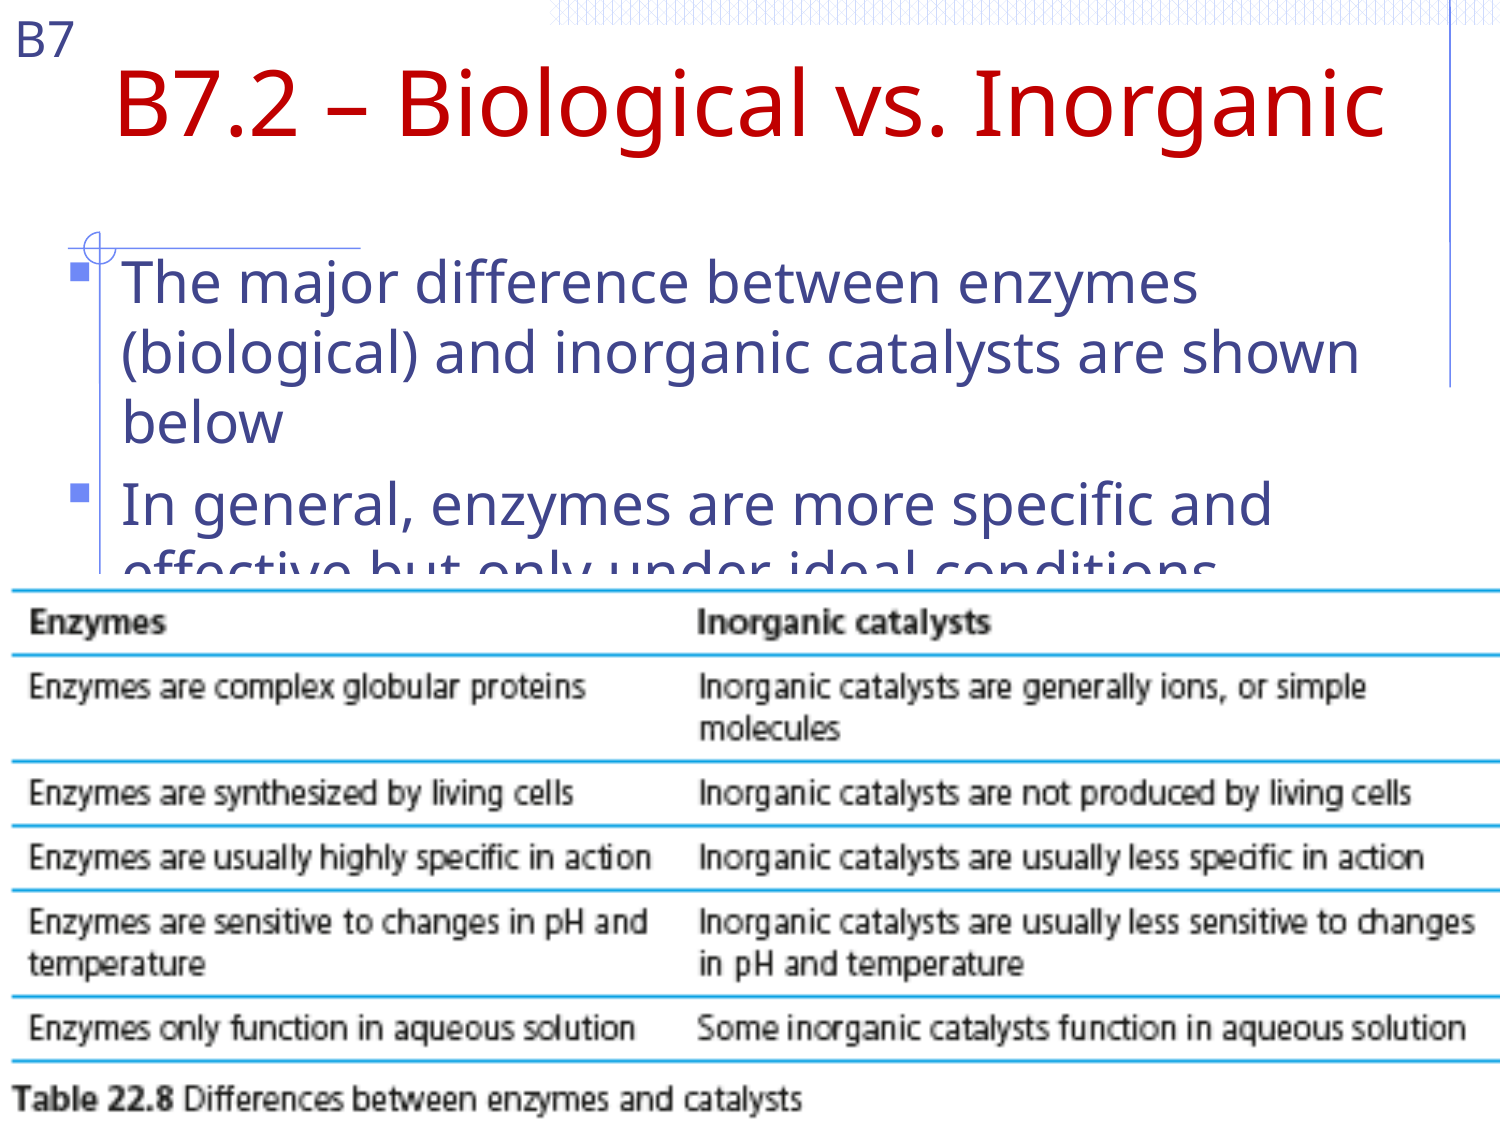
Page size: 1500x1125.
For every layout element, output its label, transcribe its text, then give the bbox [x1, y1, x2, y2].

picture [0, 574, 1500, 1125]
title B7.2 – Biological vs. Inorganic [37, 24, 1463, 163]
list The major difference between enzymes (biological) and inorganic catalysts are shown below In general, enzymes are more specific and effective but only under ideal conditions [49, 237, 1463, 572]
